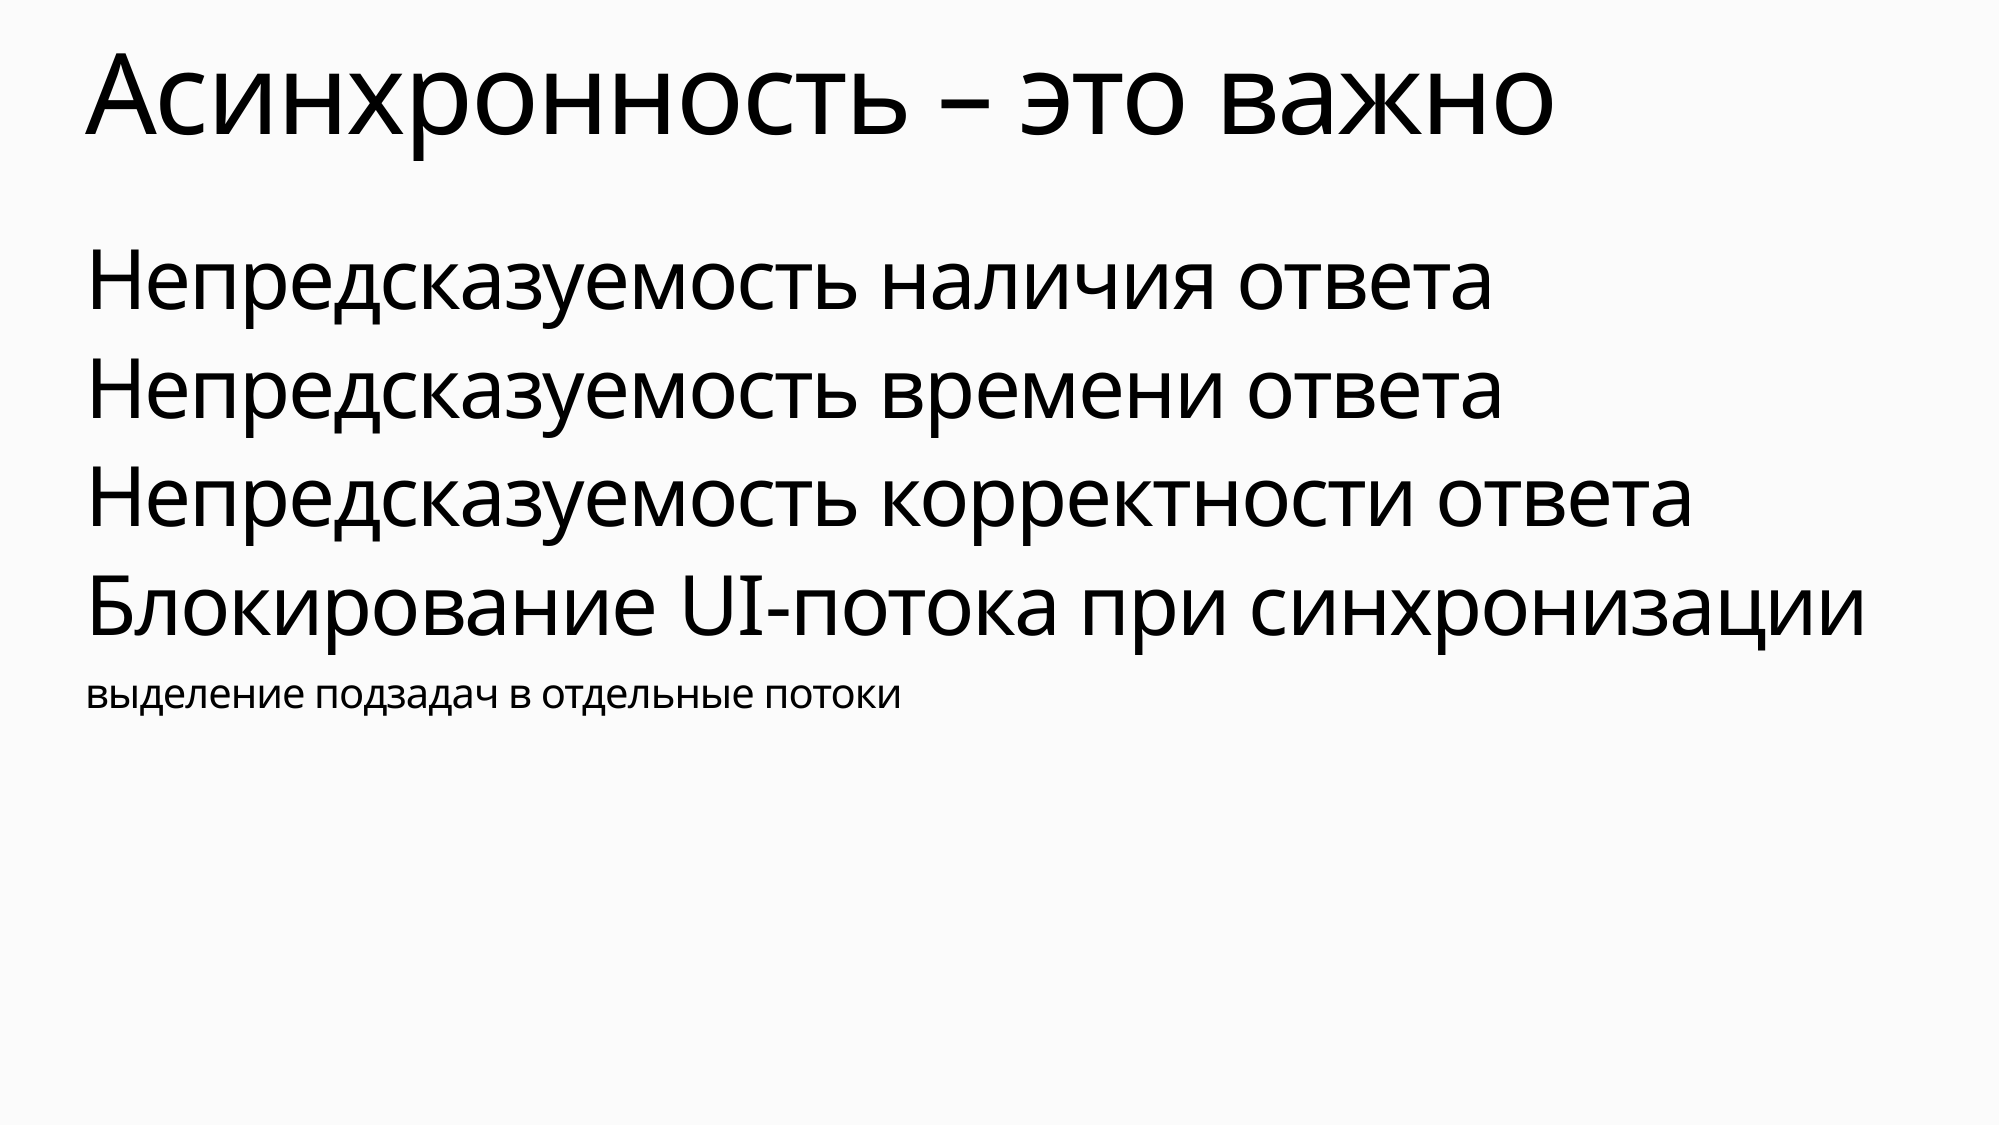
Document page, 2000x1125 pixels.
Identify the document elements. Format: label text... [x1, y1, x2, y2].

title Асинхронность – это важно [85, 37, 1914, 161]
list Непредсказуемость наличия ответа Непредсказуемость времени ответа Непредсказуемость корректности ответа Блокирование UI-потока при синхронизации выделение подзадач в отдельные потоки [85, 237, 1914, 723]
